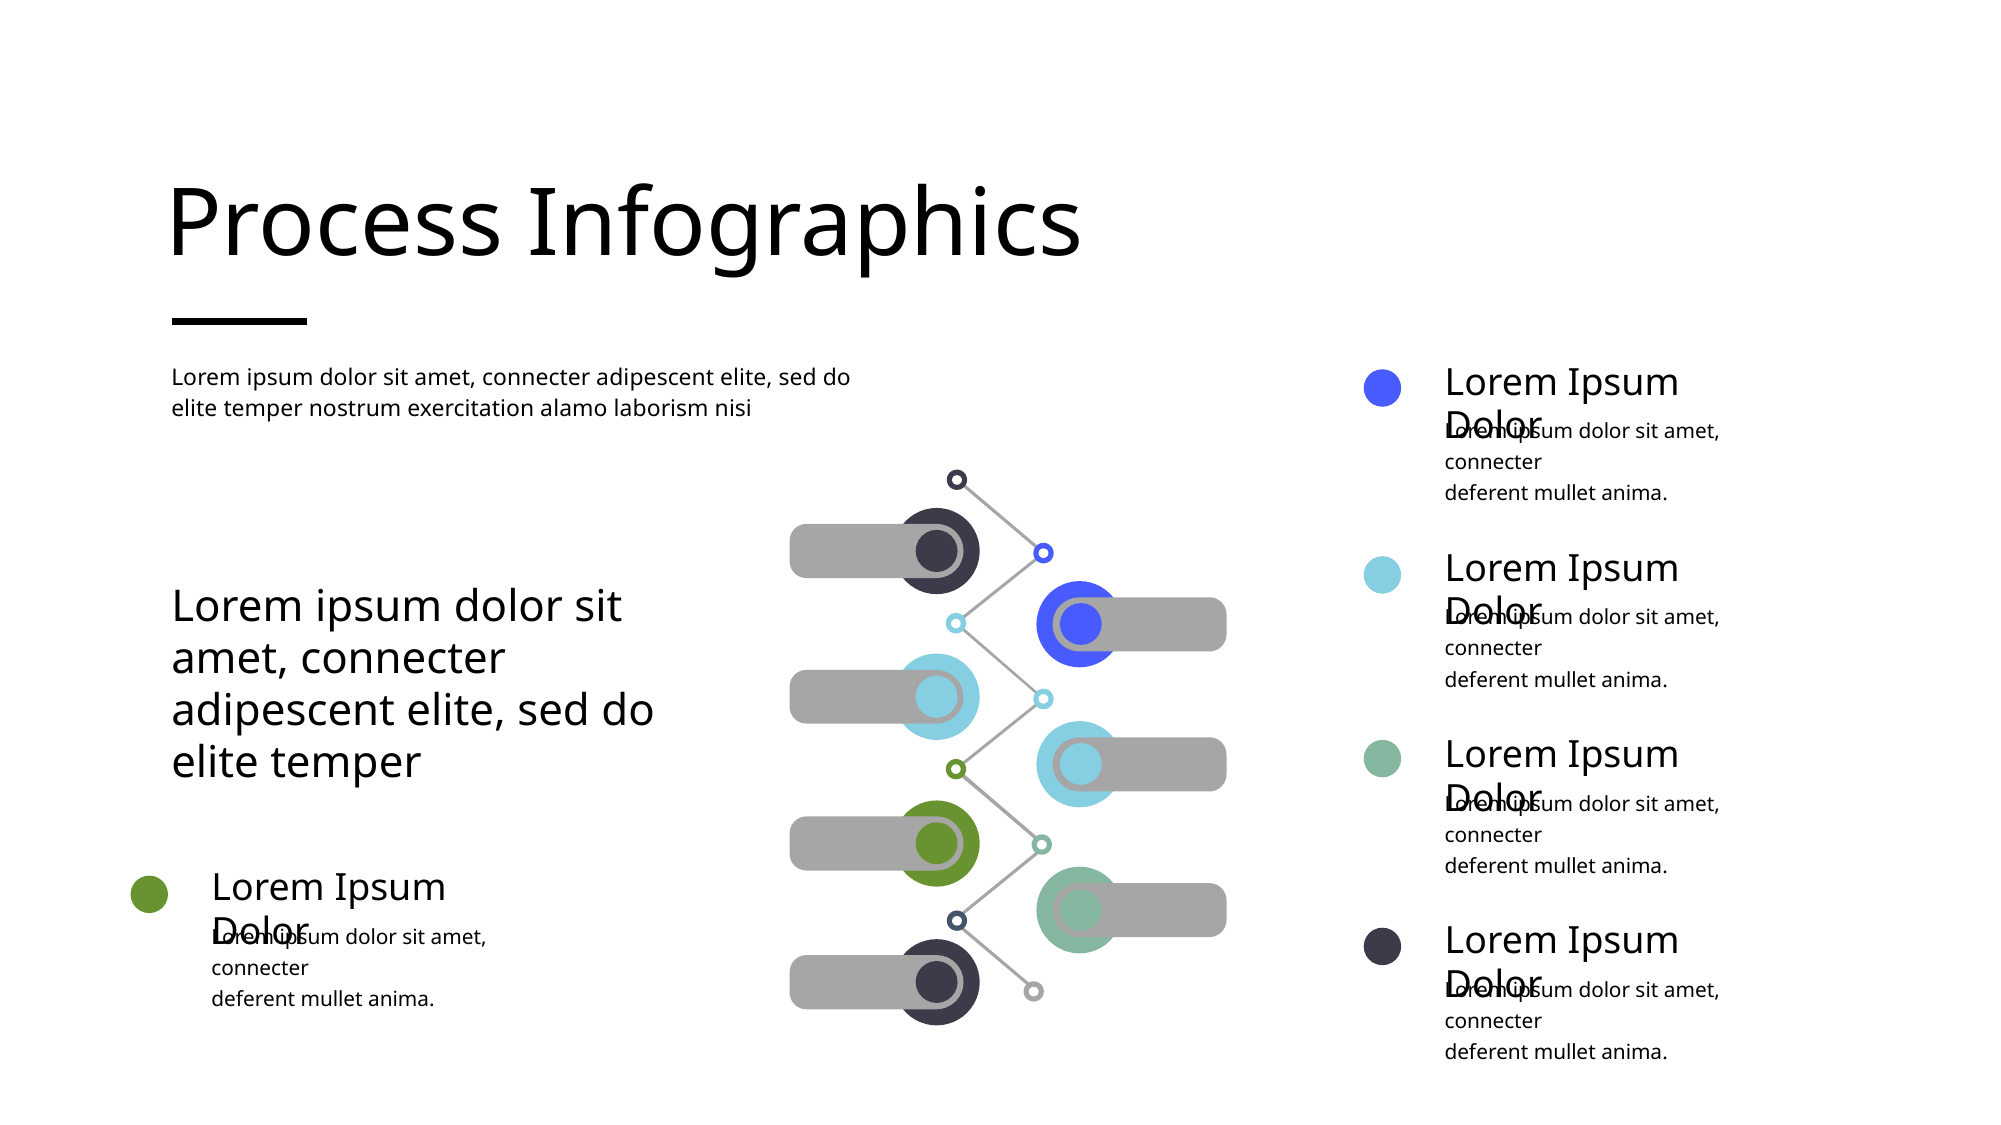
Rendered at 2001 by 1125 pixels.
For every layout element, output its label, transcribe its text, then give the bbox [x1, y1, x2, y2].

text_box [1429, 351, 1811, 480]
text_box [1052, 597, 1227, 652]
text_box [963, 559, 1037, 618]
text_box [946, 469, 968, 490]
text_box Process Infographics [150, 172, 1158, 282]
text_box [1033, 688, 1054, 710]
text_box [945, 758, 967, 780]
text_box [1059, 889, 1102, 932]
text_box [963, 776, 1046, 846]
text_box [789, 523, 964, 579]
text_box [789, 955, 963, 1010]
text_box [945, 612, 967, 634]
text_box [903, 507, 957, 532]
text_box [952, 475, 962, 485]
text_box [129, 874, 170, 915]
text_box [957, 480, 1040, 550]
text_box [1362, 368, 1403, 408]
text_box [903, 800, 963, 834]
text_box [1429, 723, 1811, 853]
text_box [1362, 926, 1403, 967]
text_box [915, 675, 958, 718]
text_box [789, 816, 963, 871]
text_box [903, 653, 980, 740]
text_box [1033, 542, 1054, 564]
text_box [1038, 548, 1049, 559]
text_box [1023, 981, 1044, 1002]
text_box [946, 911, 953, 930]
text_box [951, 764, 961, 774]
text_box [963, 629, 1037, 693]
text_box [903, 990, 979, 1026]
text_box Lorem ipsum dolor sit amet, connecter adipescent elite, sed do elite temper [156, 570, 712, 794]
text_box [1038, 694, 1049, 704]
text_box [1037, 866, 1114, 954]
text_box [1036, 581, 1113, 668]
text_box [915, 961, 956, 1003]
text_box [952, 919, 1035, 990]
text_box [1036, 721, 1113, 808]
text_box [963, 704, 1036, 764]
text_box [1429, 537, 1811, 666]
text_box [196, 857, 577, 986]
text_box [915, 529, 958, 573]
text_box [903, 866, 953, 887]
text_box [903, 550, 980, 595]
text_box [903, 939, 952, 959]
text_box [915, 822, 958, 865]
text_box [1059, 742, 1102, 785]
text_box [789, 669, 964, 724]
text_box [1028, 987, 1039, 997]
text_box [1046, 835, 1052, 854]
text_box [1362, 738, 1403, 779]
text_box [951, 618, 961, 629]
text_box [1059, 603, 1102, 645]
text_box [1429, 910, 1811, 1039]
text_box [1362, 555, 1403, 595]
text_box [1052, 883, 1227, 938]
text_box [1052, 737, 1227, 792]
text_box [953, 844, 1047, 921]
text_box Lorem ipsum dolor sit amet, connecter adipescent elite, sed do elite temper nostrum exercitation alamo laborism nisi [156, 351, 898, 429]
